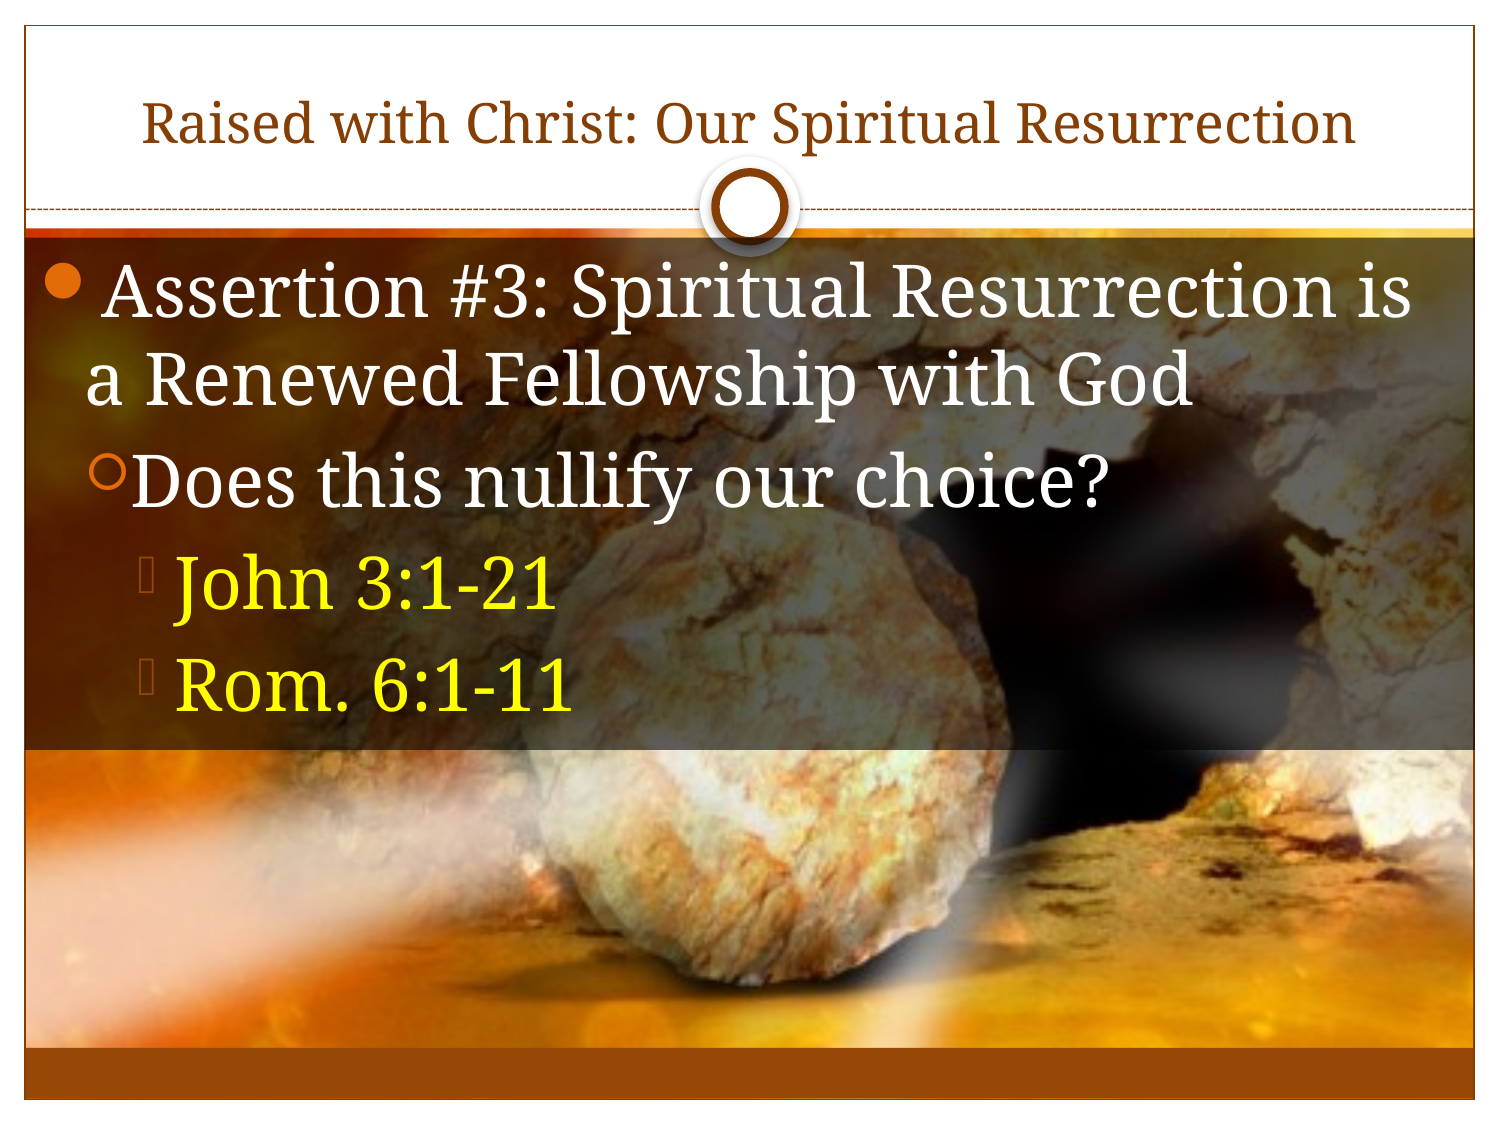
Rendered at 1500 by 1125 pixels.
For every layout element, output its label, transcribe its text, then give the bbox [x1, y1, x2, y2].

picture [26, 229, 709, 237]
title Raised with Christ: Our Spiritual Resurrection [24, 37, 1475, 162]
picture [791, 229, 1473, 237]
list Assertion #3: Spiritual Resurrection is a Renewed Fellowship with God Does this nullify our choice? John 3:1-21 Rom. 6:1-11 [24, 237, 1475, 750]
picture [26, 750, 1473, 1047]
